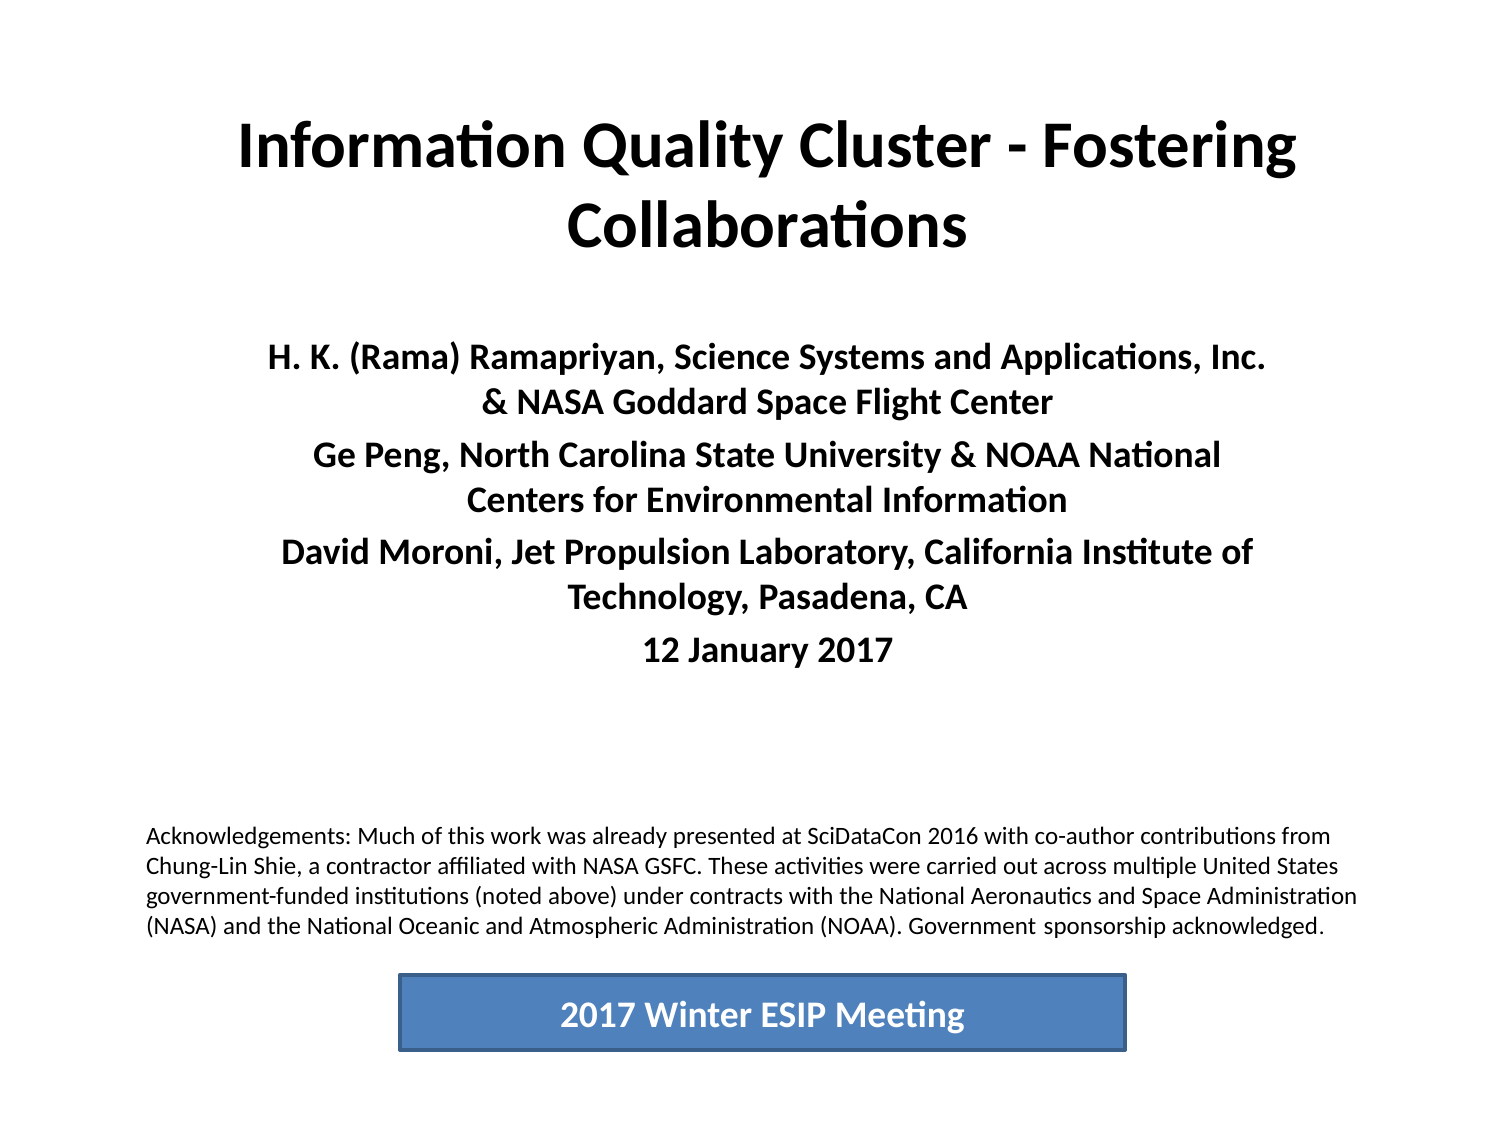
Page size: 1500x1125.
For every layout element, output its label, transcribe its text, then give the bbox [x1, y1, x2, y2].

text_box Acknowledgements: Much of this work was already presented at SciDataCon 2016 with co-author contributions from Chung-Lin Shie, a contractor affiliated with NASA GSFC. These activities were carried out across multiple United States government-funded institutions (noted above) under contracts with the National Aeronautics and Space Administration (NASA) and the National Oceanic and Atmospheric Administration (NOAA). Government sponsorship acknowledged. [131, 812, 1405, 947]
text_box 2017 Winter ESIP Meeting [398, 973, 1127, 1052]
subtitle H. K. (Rama) Ramapriyan, Science Systems and Applications, Inc. & NASA Goddard Space Flight Center Ge Peng, North Carolina State University & NOAA National Centers for Environmental Information David Moroni, Jet Propulsion Laboratory, California Institute of Technology, Pasadena, CA 12 January 2017 [242, 324, 1293, 788]
title Information Quality Cluster - Fostering Collaborations [105, 50, 1431, 313]
